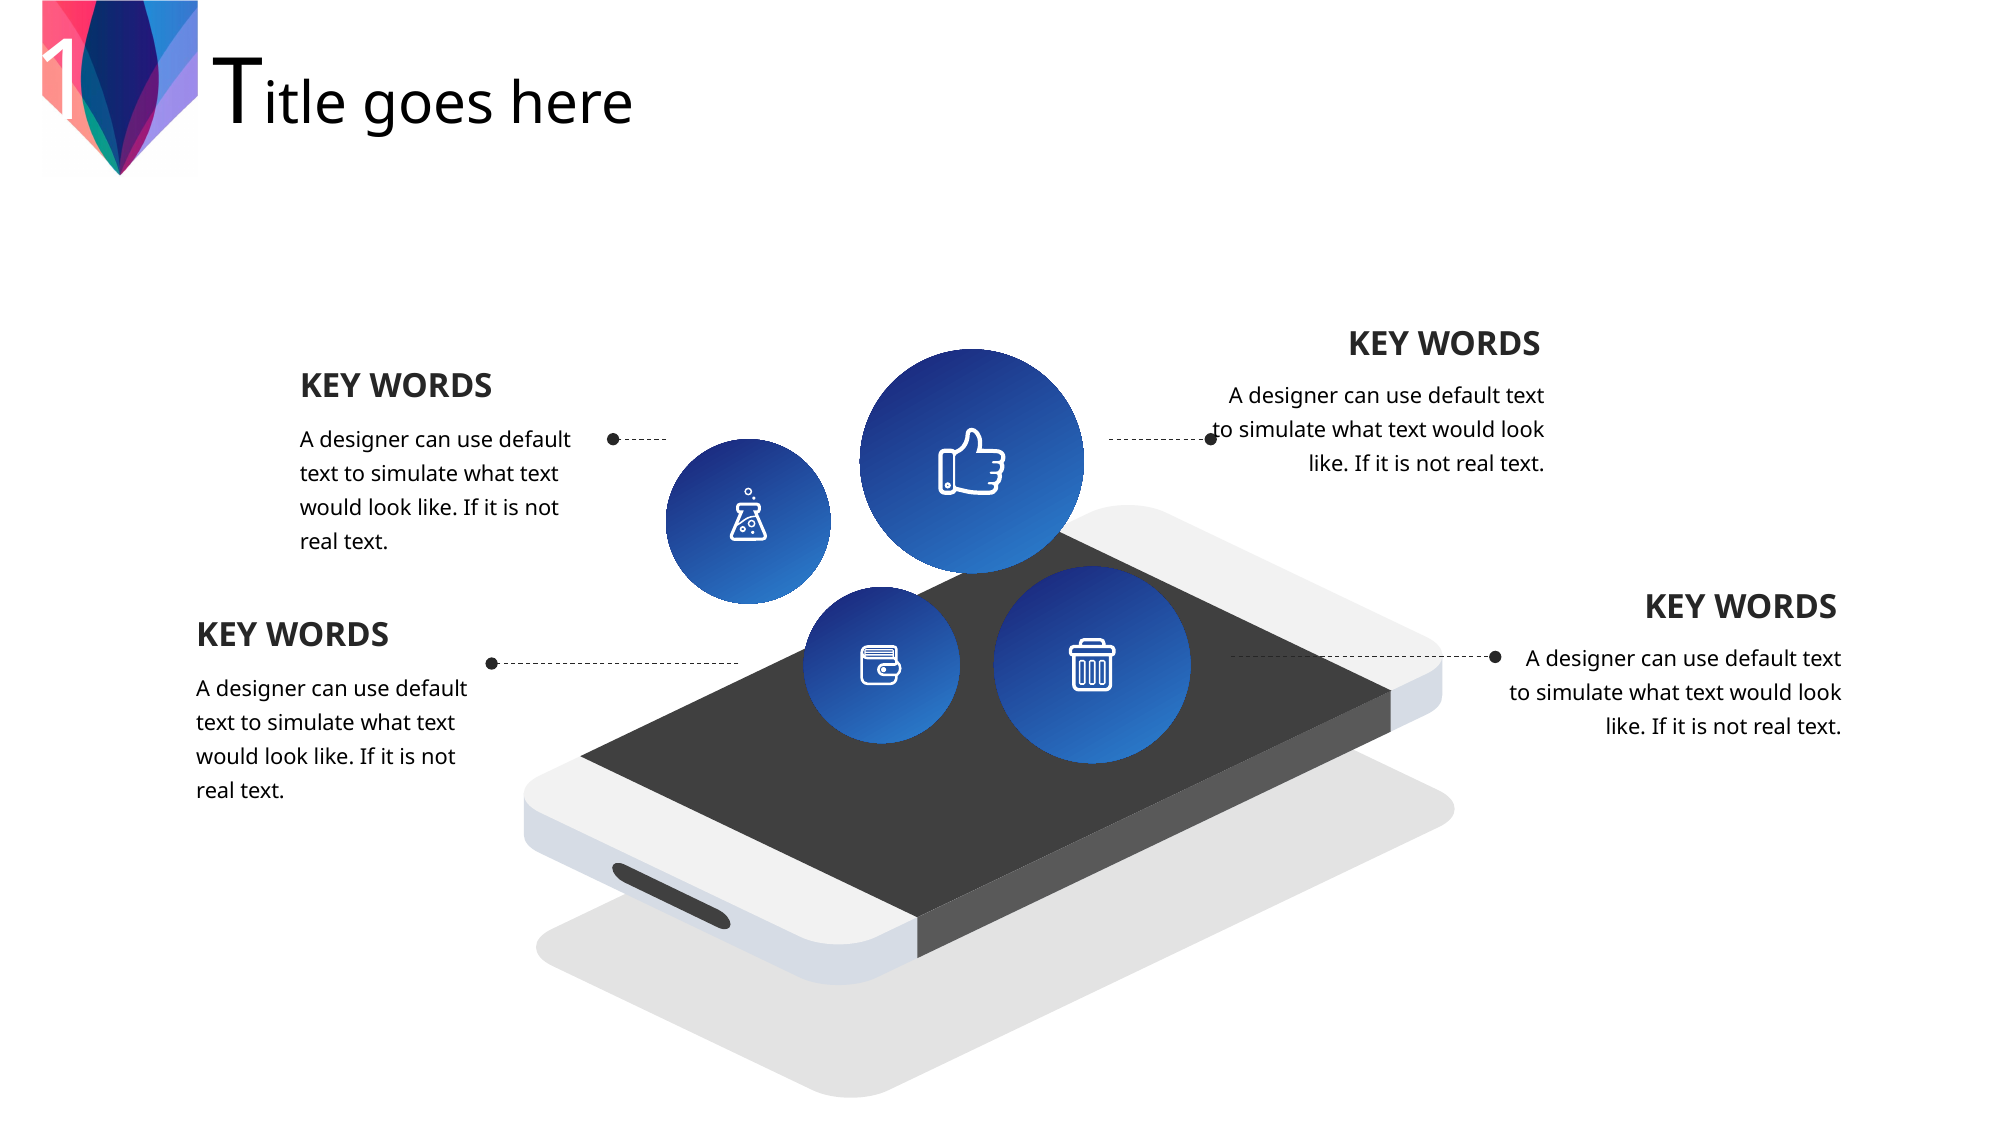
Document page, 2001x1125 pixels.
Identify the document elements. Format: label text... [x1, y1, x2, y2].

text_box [860, 645, 903, 686]
text_box KEY WORDS [285, 356, 595, 412]
text_box KEY WORDS [181, 605, 492, 661]
text_box KEY WORDS [1542, 577, 1852, 633]
text_box [858, 348, 1085, 502]
text_box [667, 438, 830, 502]
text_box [518, 502, 1460, 1101]
text_box A designer can use default text to simulate what text would look like. If it is not real text. [285, 410, 604, 562]
text_box A designer can use default text to simulate what text would look like. If it is not real text. [1489, 628, 1857, 746]
text_box A designer can use default text to simulate what text would look like. If it is not real text. [1194, 366, 1560, 484]
text_box KEY WORDS [1245, 315, 1556, 370]
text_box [17, 0, 666, 177]
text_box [938, 427, 1006, 495]
text_box A designer can use default text to simulate what text would look like. If it is not real text. [181, 661, 506, 811]
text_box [1068, 638, 1116, 692]
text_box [723, 496, 774, 547]
